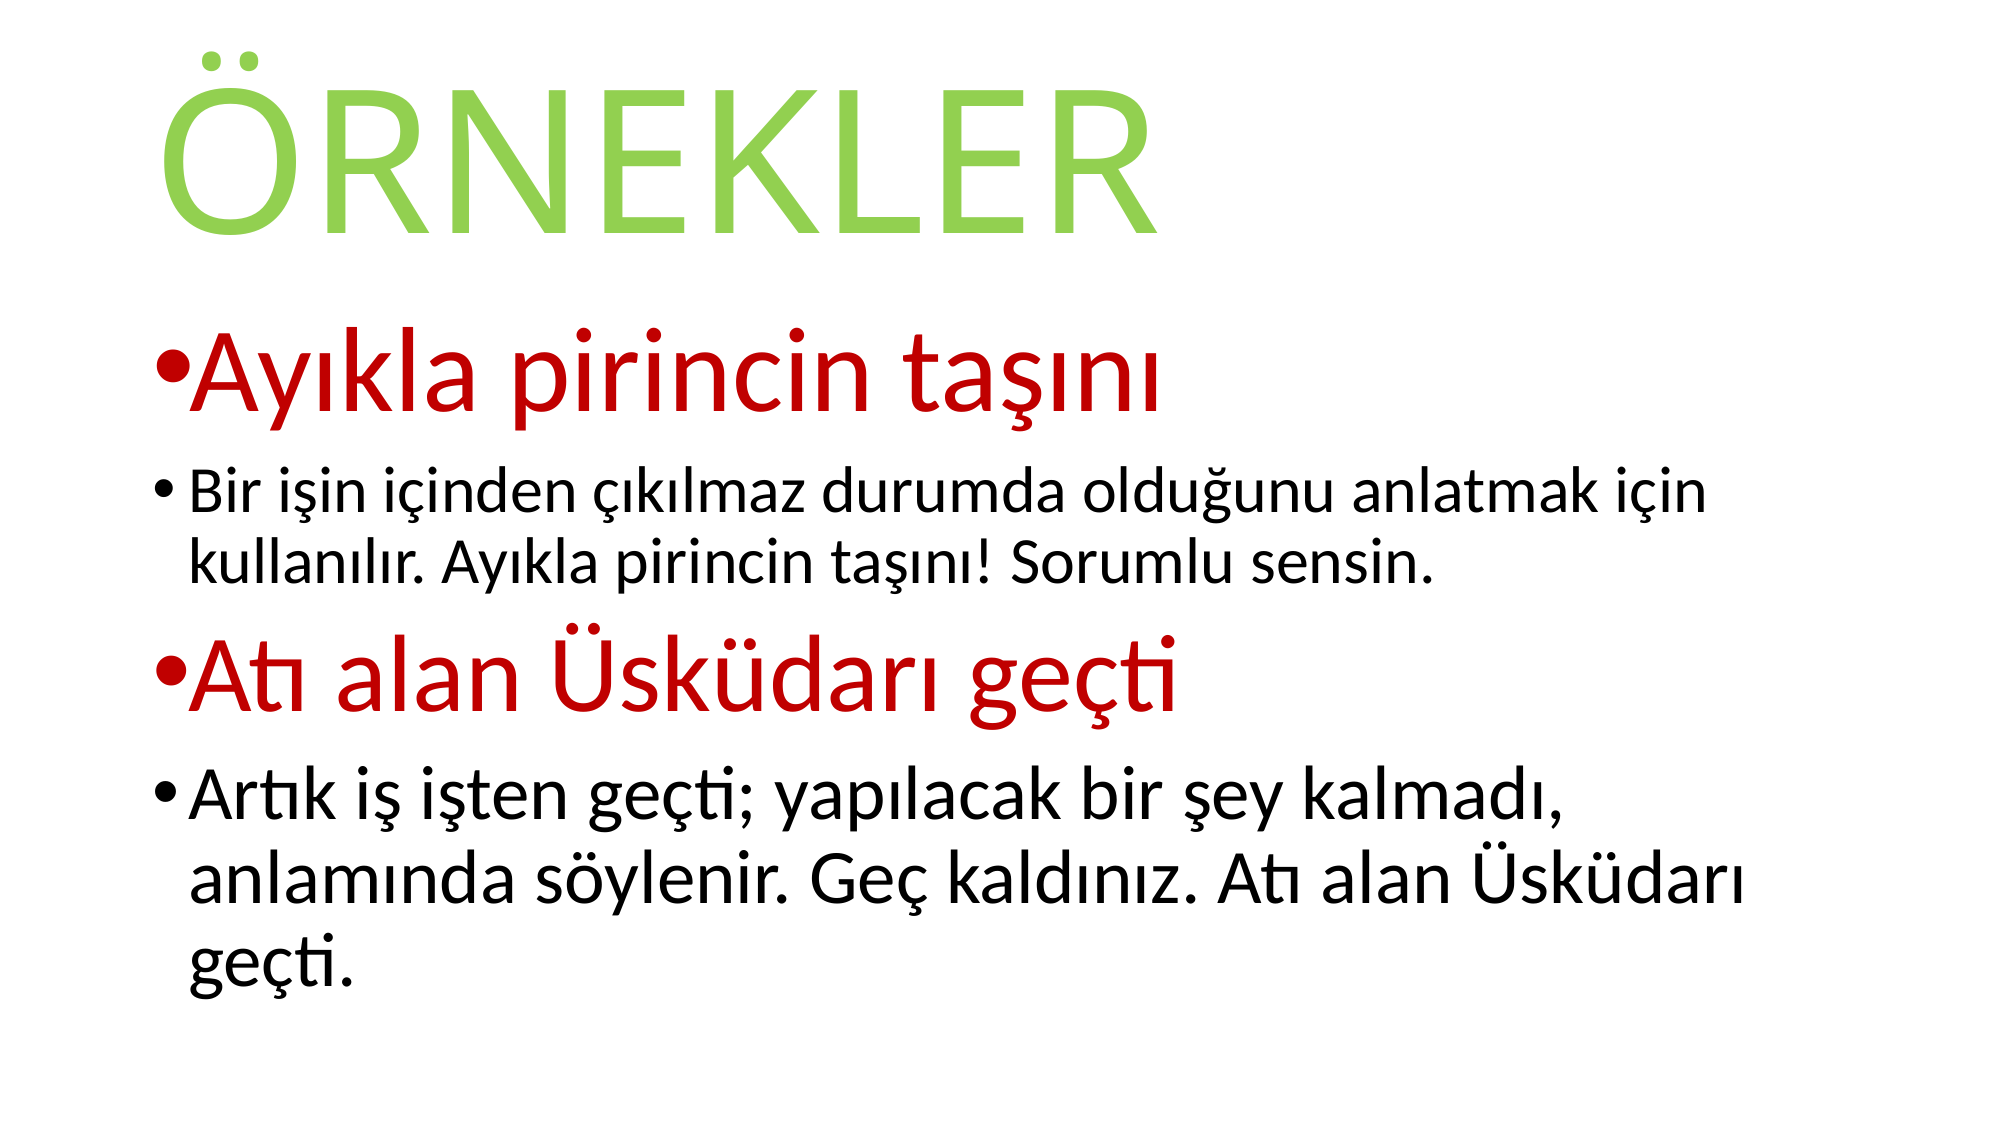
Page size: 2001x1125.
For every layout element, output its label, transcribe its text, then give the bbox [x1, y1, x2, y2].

list Ayıkla pirincin taşını Bir işin içinden çıkılmaz durumda olduğunu anlatmak için kullanılır. Ayıkla pirincin taşını! Sorumlu sensin. Atı alan Üsküdarı geçti Artık iş işten geçti; yapılacak bir şey kalmadı, anlamında söylenir. Geç kaldınız. Atı alan Üsküdarı geçti. [137, 299, 1863, 1014]
title ÖRNEKLER [137, 59, 1863, 278]
